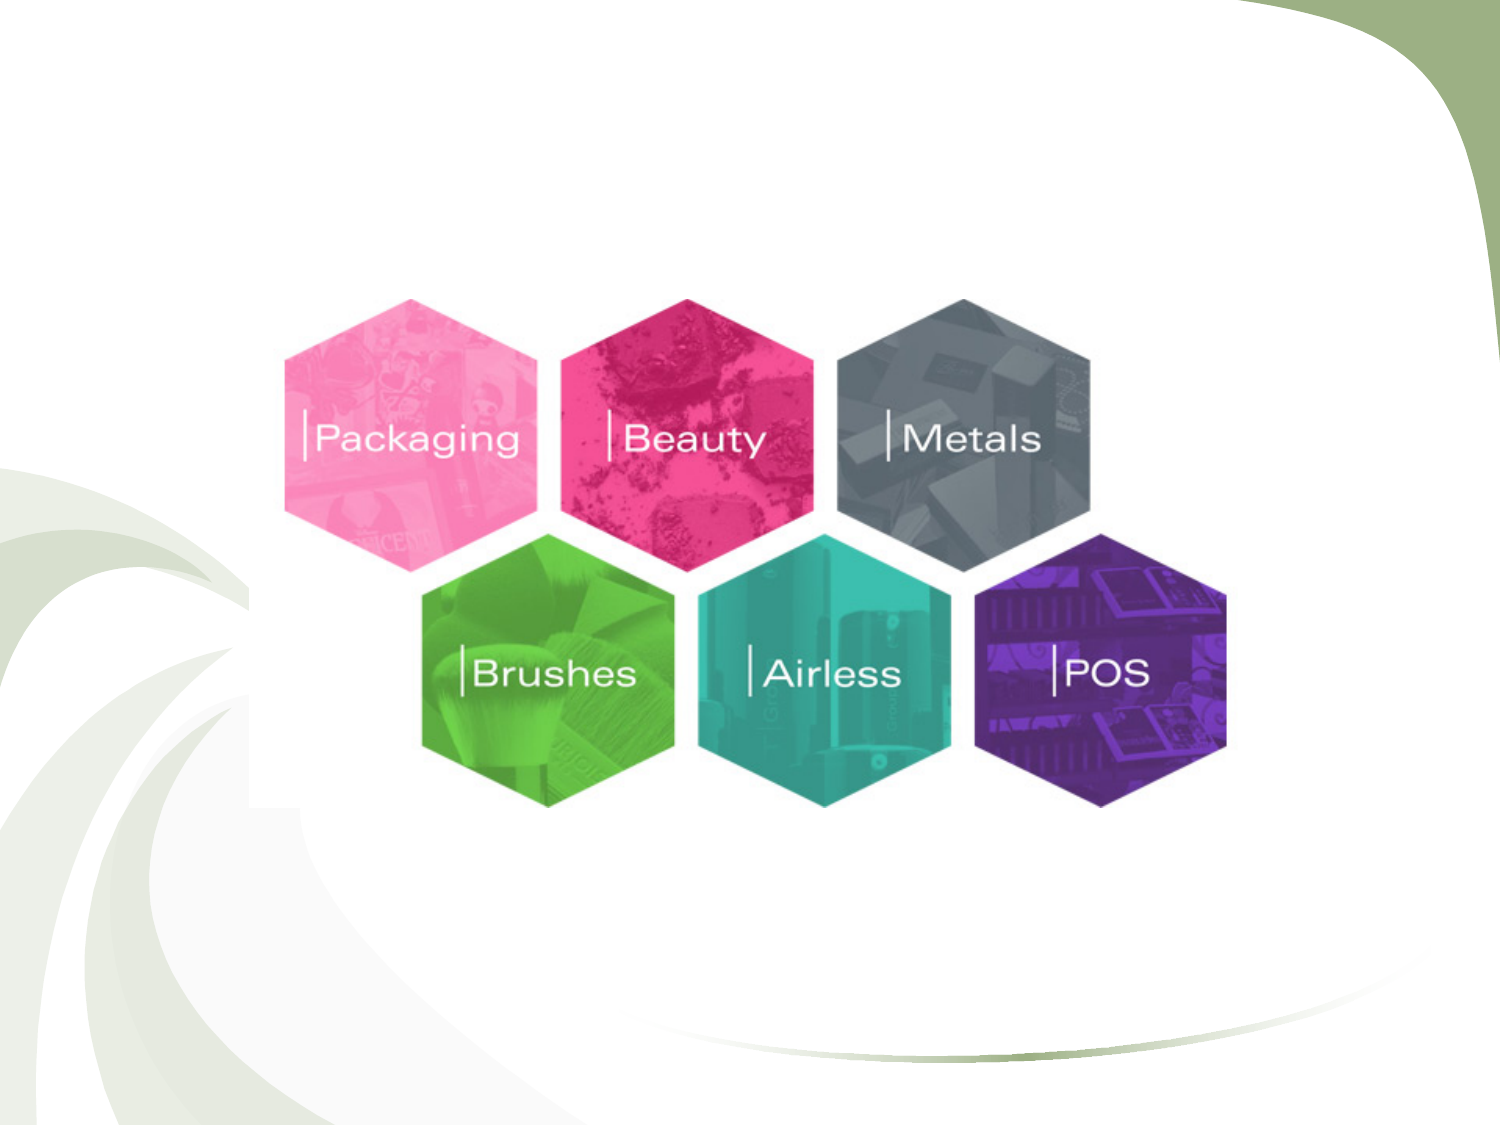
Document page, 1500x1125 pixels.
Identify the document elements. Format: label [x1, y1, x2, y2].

picture [249, 299, 1266, 809]
